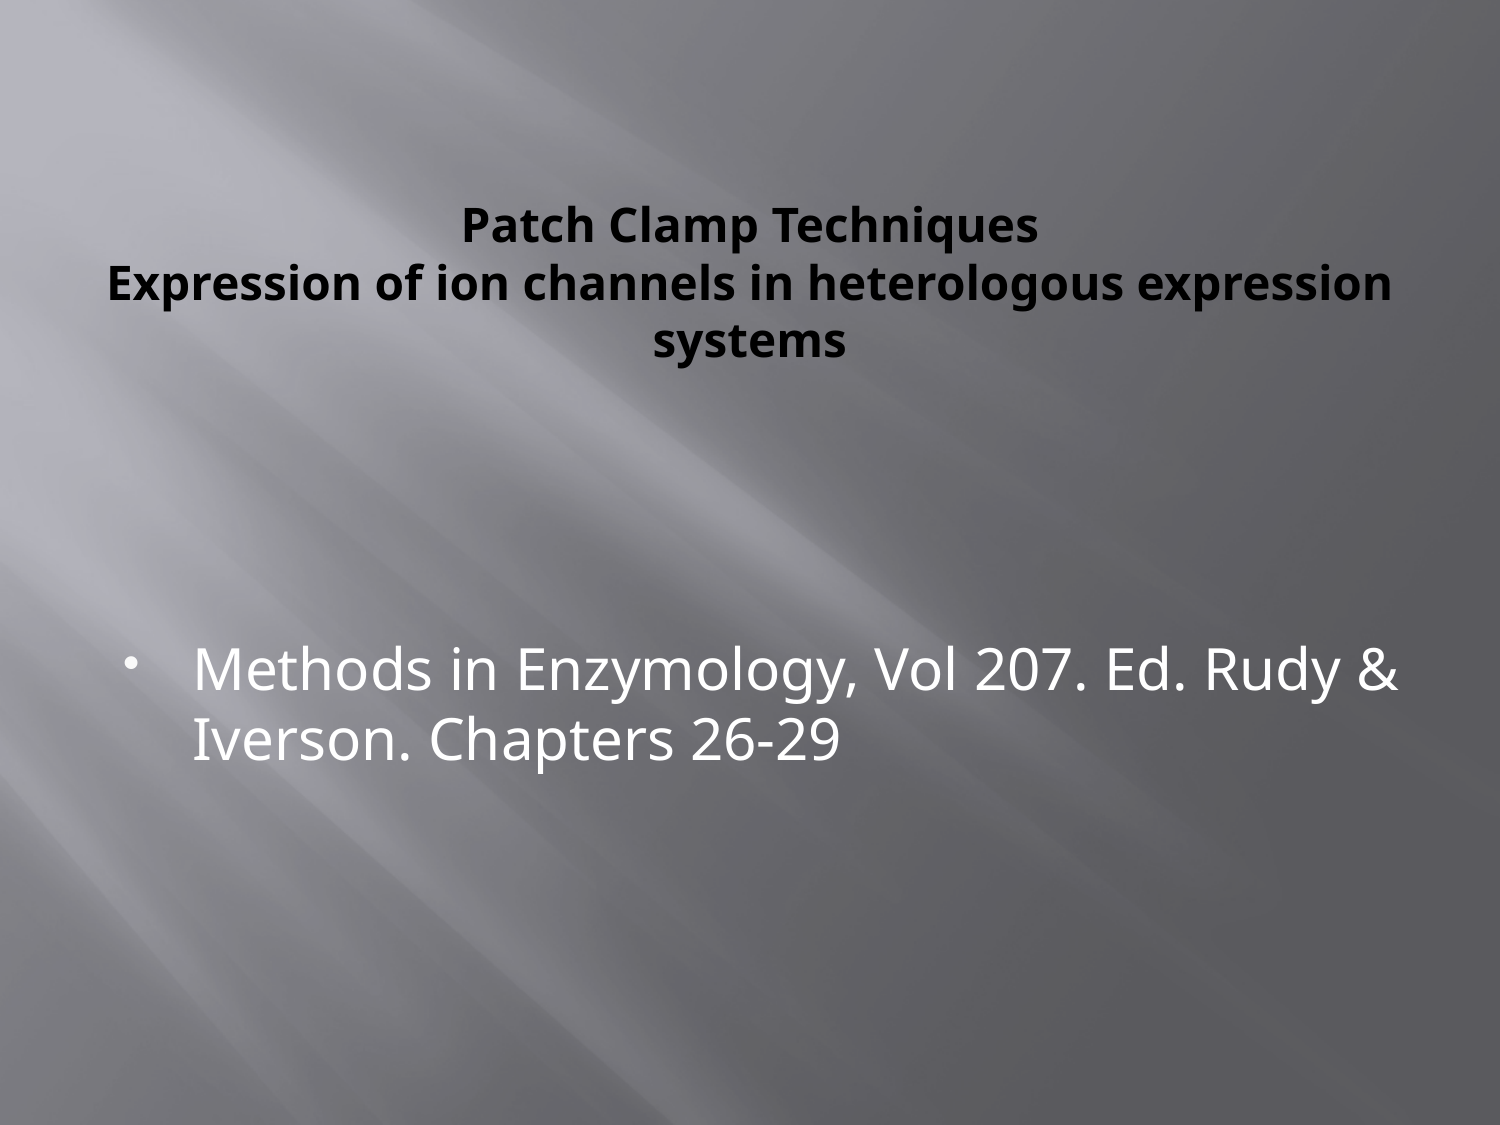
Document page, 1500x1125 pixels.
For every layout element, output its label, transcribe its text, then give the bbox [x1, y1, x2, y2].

title Patch Clamp Techniques Expression of ion channels in heterologous expression systems [75, 187, 1425, 375]
list Methods in Enzymology, Vol 207. Ed. Rudy & Iverson. Chapters 26-29 [87, 624, 1438, 1125]
